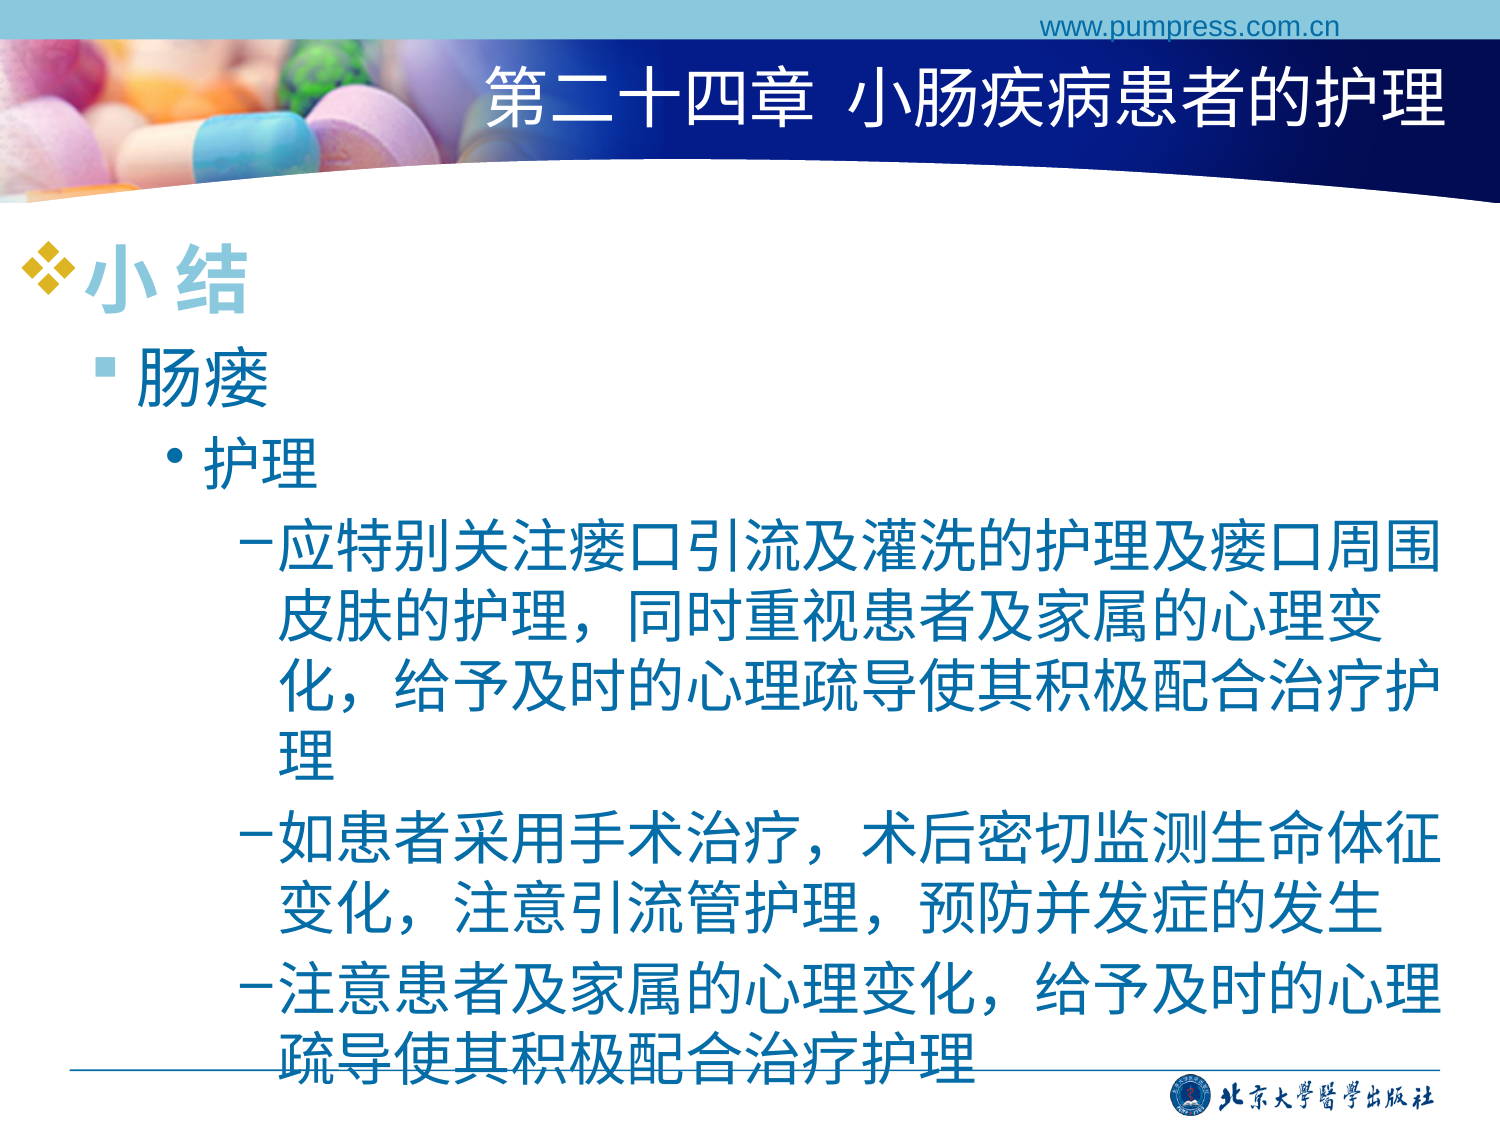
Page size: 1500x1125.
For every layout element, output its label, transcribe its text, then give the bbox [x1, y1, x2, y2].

picture [1170, 1074, 1436, 1118]
title 第二十四章 小肠疾病患者的护理 [137, 49, 1463, 143]
slide_number www.pumpress.com.cn [1025, 0, 1463, 38]
picture [0, 40, 1500, 203]
list 小 结 肠瘘 护理 应特别关注瘘口引流及灌洗的护理及瘘口周围皮肤的护理，同时重视患者及家属的心理变化，给予及时的心理疏导使其积极配合治疗护理 如患者采用手术治疗，术后密切监测生命体征变化，注意引流管护理，预防并发症的发生 注意患者及家属的心理变化，给予及时的心理疏导使其积极配合治疗护理 [0, 224, 1463, 1026]
